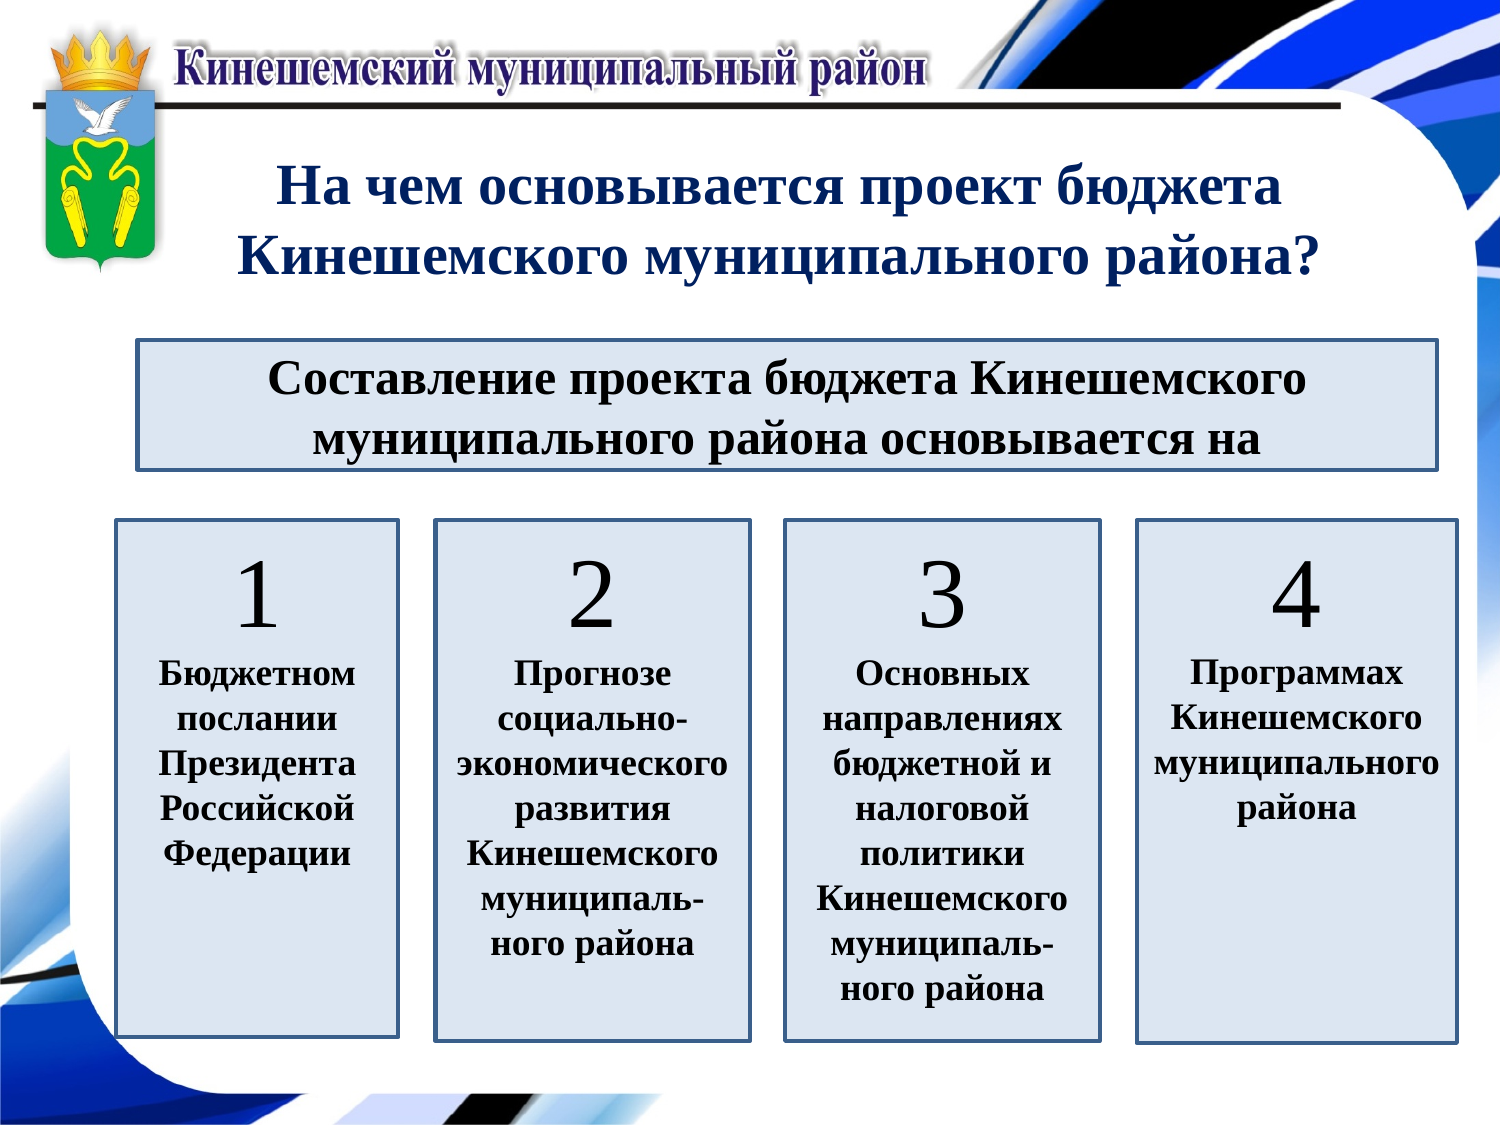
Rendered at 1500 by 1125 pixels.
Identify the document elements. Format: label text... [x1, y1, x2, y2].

text_box Составление проекта бюджета Кинешемского муниципального района основывается на [135, 338, 1439, 472]
text_box 3 Основных направлениях бюджетной и налоговой политики Кинешемского муниципаль-ного района [783, 518, 1102, 1043]
text_box 2 Прогнозе социально-экономического развития Кинешемского муниципаль-ного района [433, 518, 752, 1043]
picture [0, 0, 1500, 1125]
title На чем основывается проект бюджета Кинешемского муниципального района? [81, 140, 1478, 293]
text_box 1 Бюджетном послании Президента Российской Федерации [114, 518, 400, 1039]
text_box 4 Программах Кинешемского муниципального района [1135, 518, 1459, 1045]
